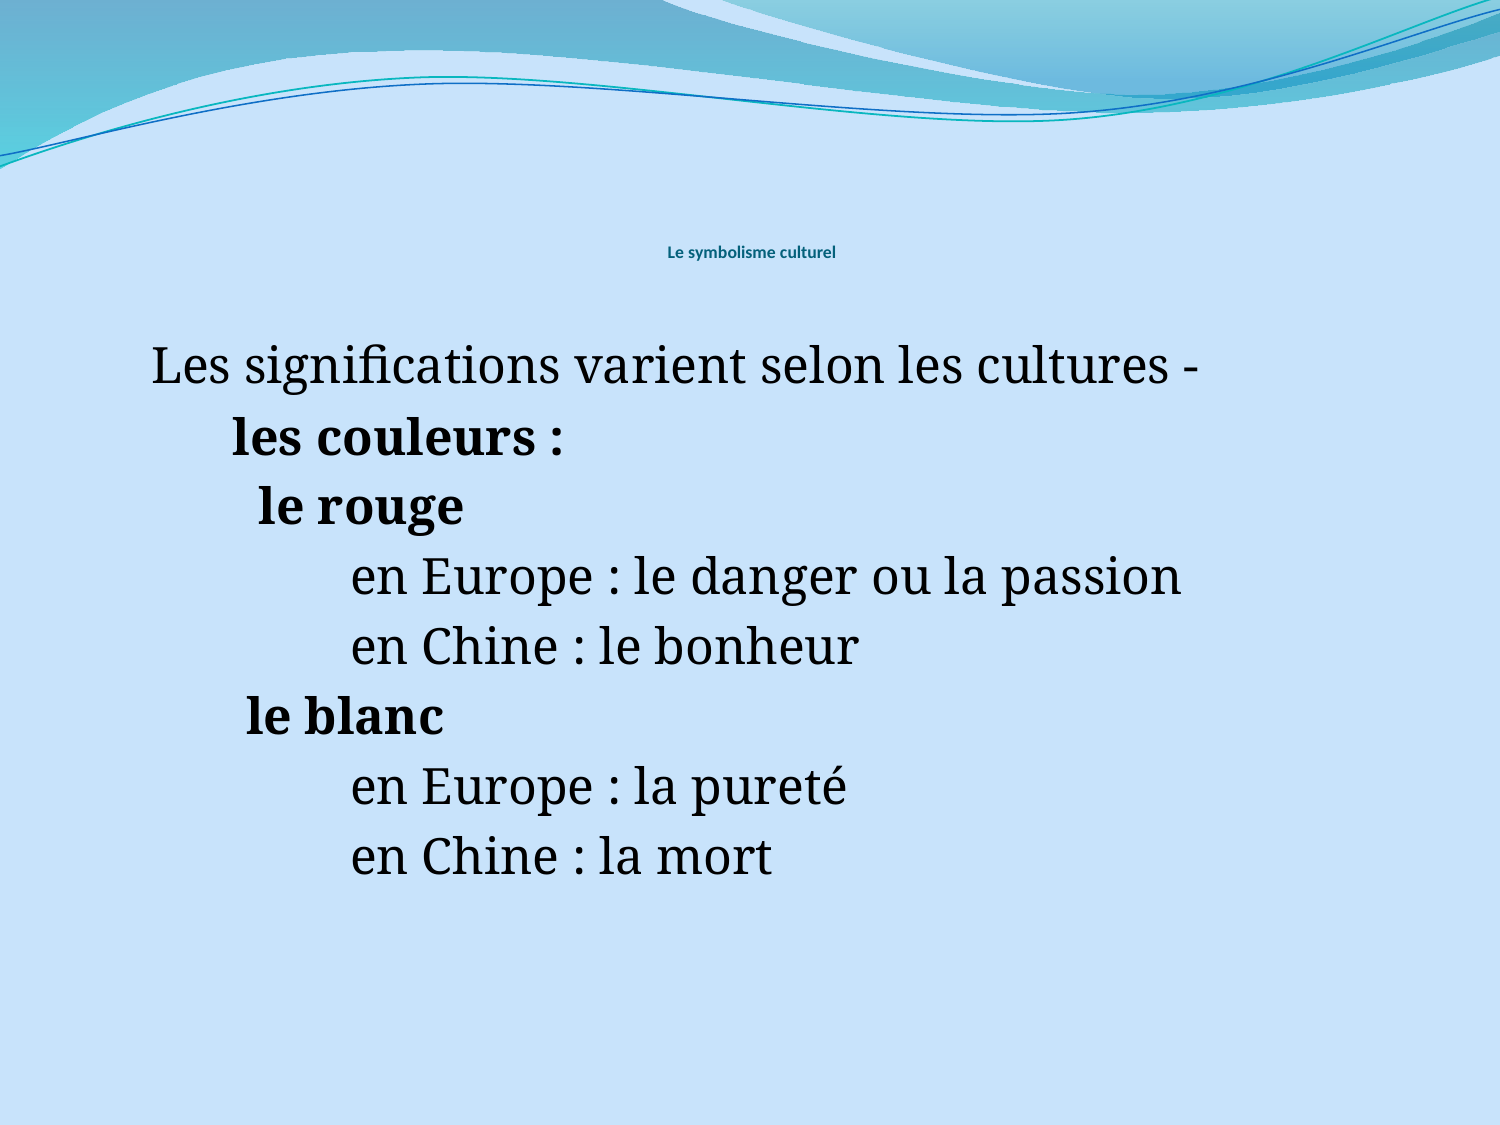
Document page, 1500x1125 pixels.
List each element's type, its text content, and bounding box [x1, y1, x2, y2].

list Les significations varient selon les cultures - les couleurs : le rouge en Europe : le danger ou la passion en Chine : le bonheur le blanc en Europe : la pureté en Chine : la mort [74, 317, 1426, 1038]
title Le symbolisme culturel [74, 137, 1426, 263]
